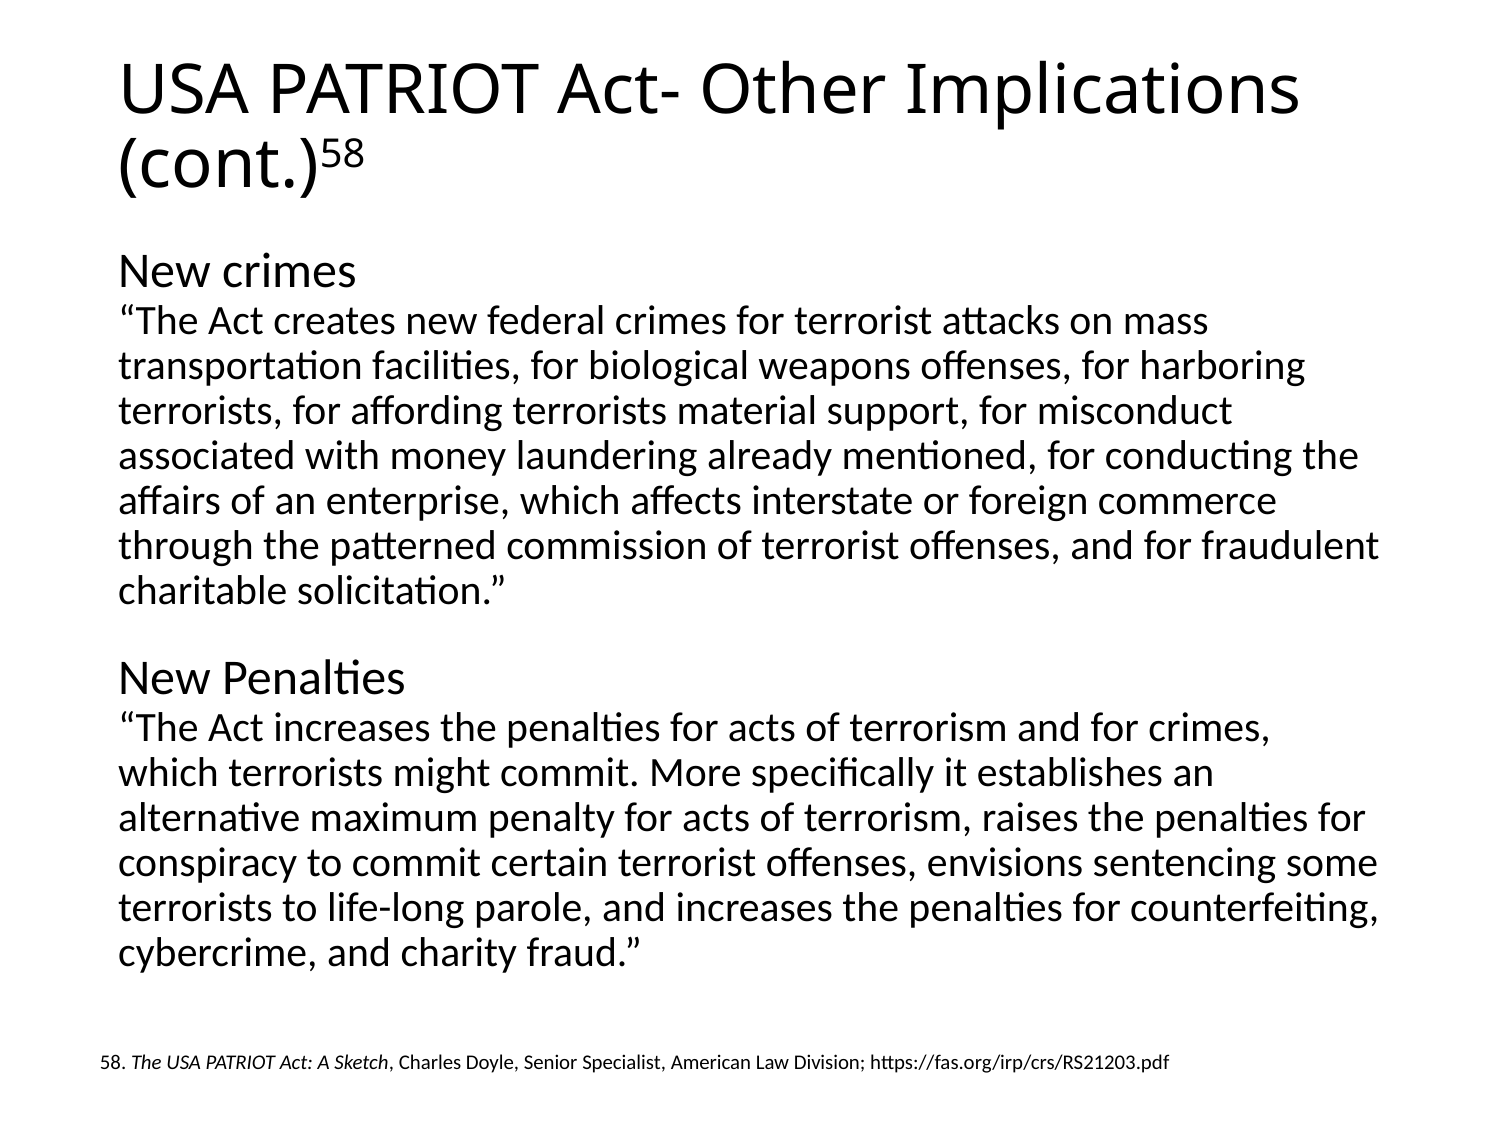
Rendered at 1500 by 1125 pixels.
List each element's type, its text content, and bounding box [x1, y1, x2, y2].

text_box 58. The USA PATRIOT Act: A Sketch, Charles Doyle, Senior Specialist, American Law Division; https://fas.org/irp/crs/RS21203.pdf [85, 1040, 1415, 1081]
list New crimes “The Act creates new federal crimes for terrorist attacks on mass transportation facilities, for biological weapons offenses, for harboring terrorists, for affording terrorists material support, for misconduct associated with money laundering already mentioned, for conducting the affairs of an enterprise, which affects interstate or foreign commerce through the patterned commission of terrorist offenses, and for fraudulent charitable solicitation.” New Penalties “The Act increases the penalties for acts of terrorism and for crimes, which terrorists might commit. More specifically it establishes an alternative maximum penalty for acts of terrorism, raises the penalties for conspiracy to commit certain terrorist offenses, envisions sentencing some terrorists to life-long parole, and increases the penalties for counterfeiting, cybercrime, and charity fraud.” [102, 236, 1398, 952]
title USA PATRIOT Act- Other Implications (cont.)58 [102, 19, 1398, 236]
